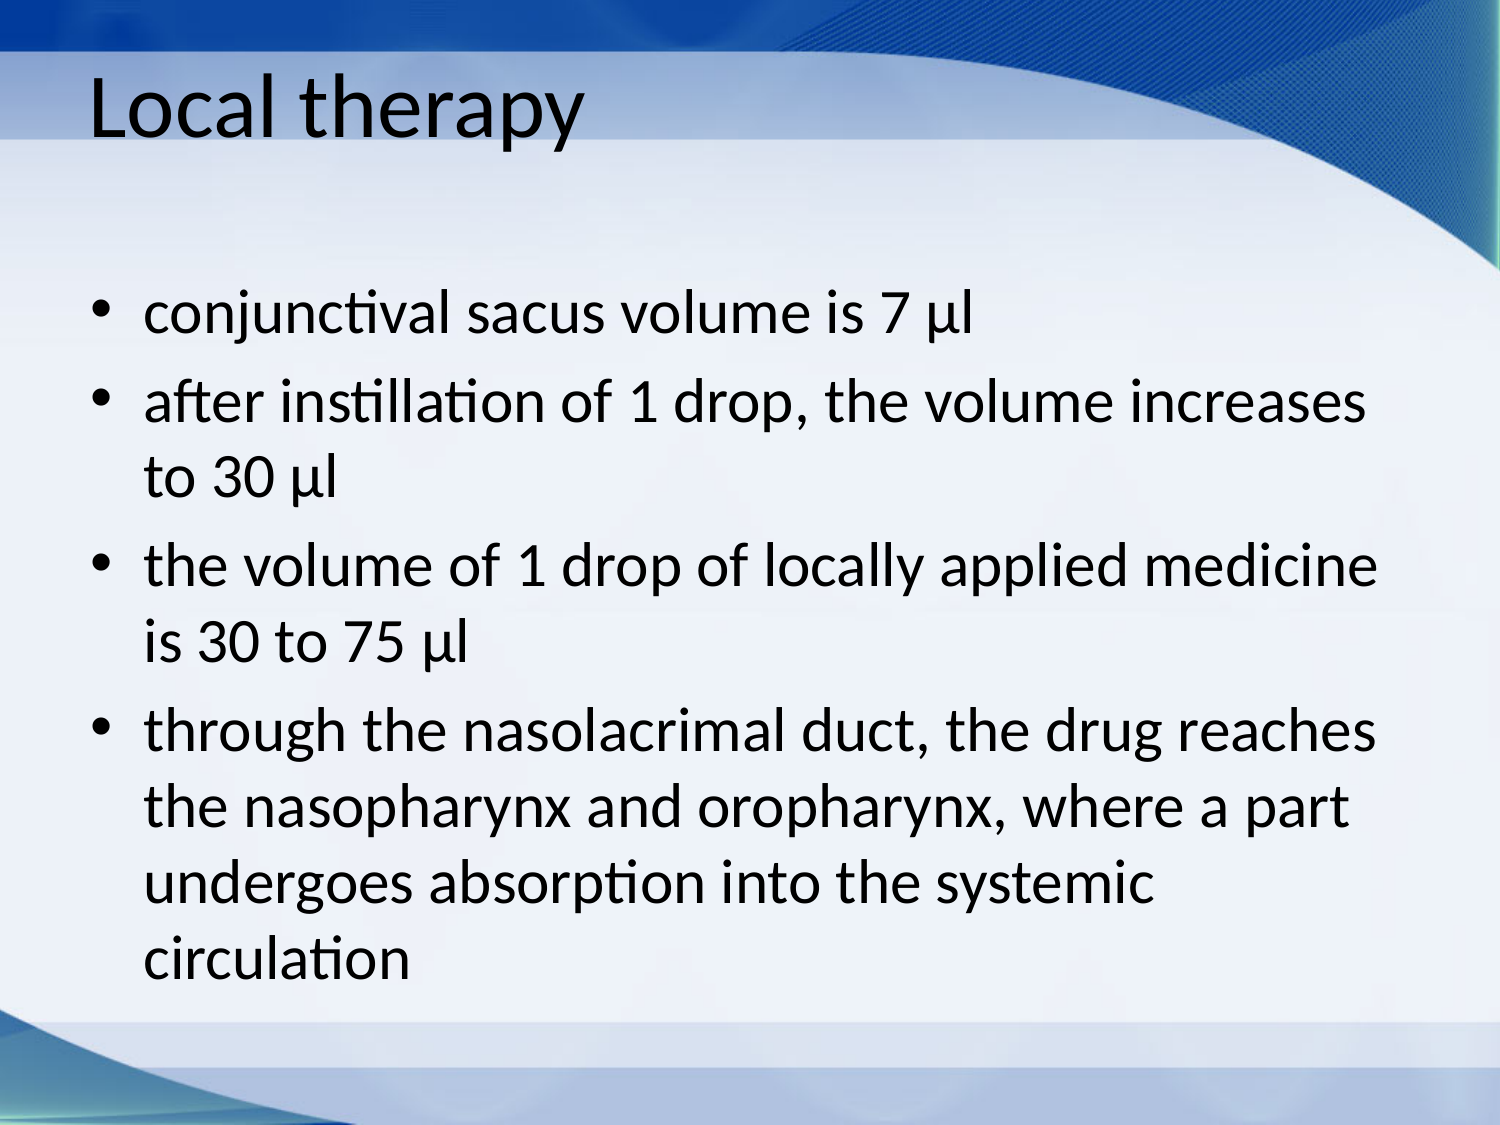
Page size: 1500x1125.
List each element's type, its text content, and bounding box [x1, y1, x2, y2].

title Local therapy [73, 7, 1424, 195]
picture [0, 0, 1500, 1125]
list conjunctival sacus volume is 7 µl after instillation of 1 drop, the volume increases to 30 µl the volume of 1 drop of locally applied medicine is 30 to 75 µl through the nasolacrimal duct, the drug reaches the nasopharynx and oropharynx, where a part undergoes absorption into the systemic circulation [75, 262, 1425, 1005]
